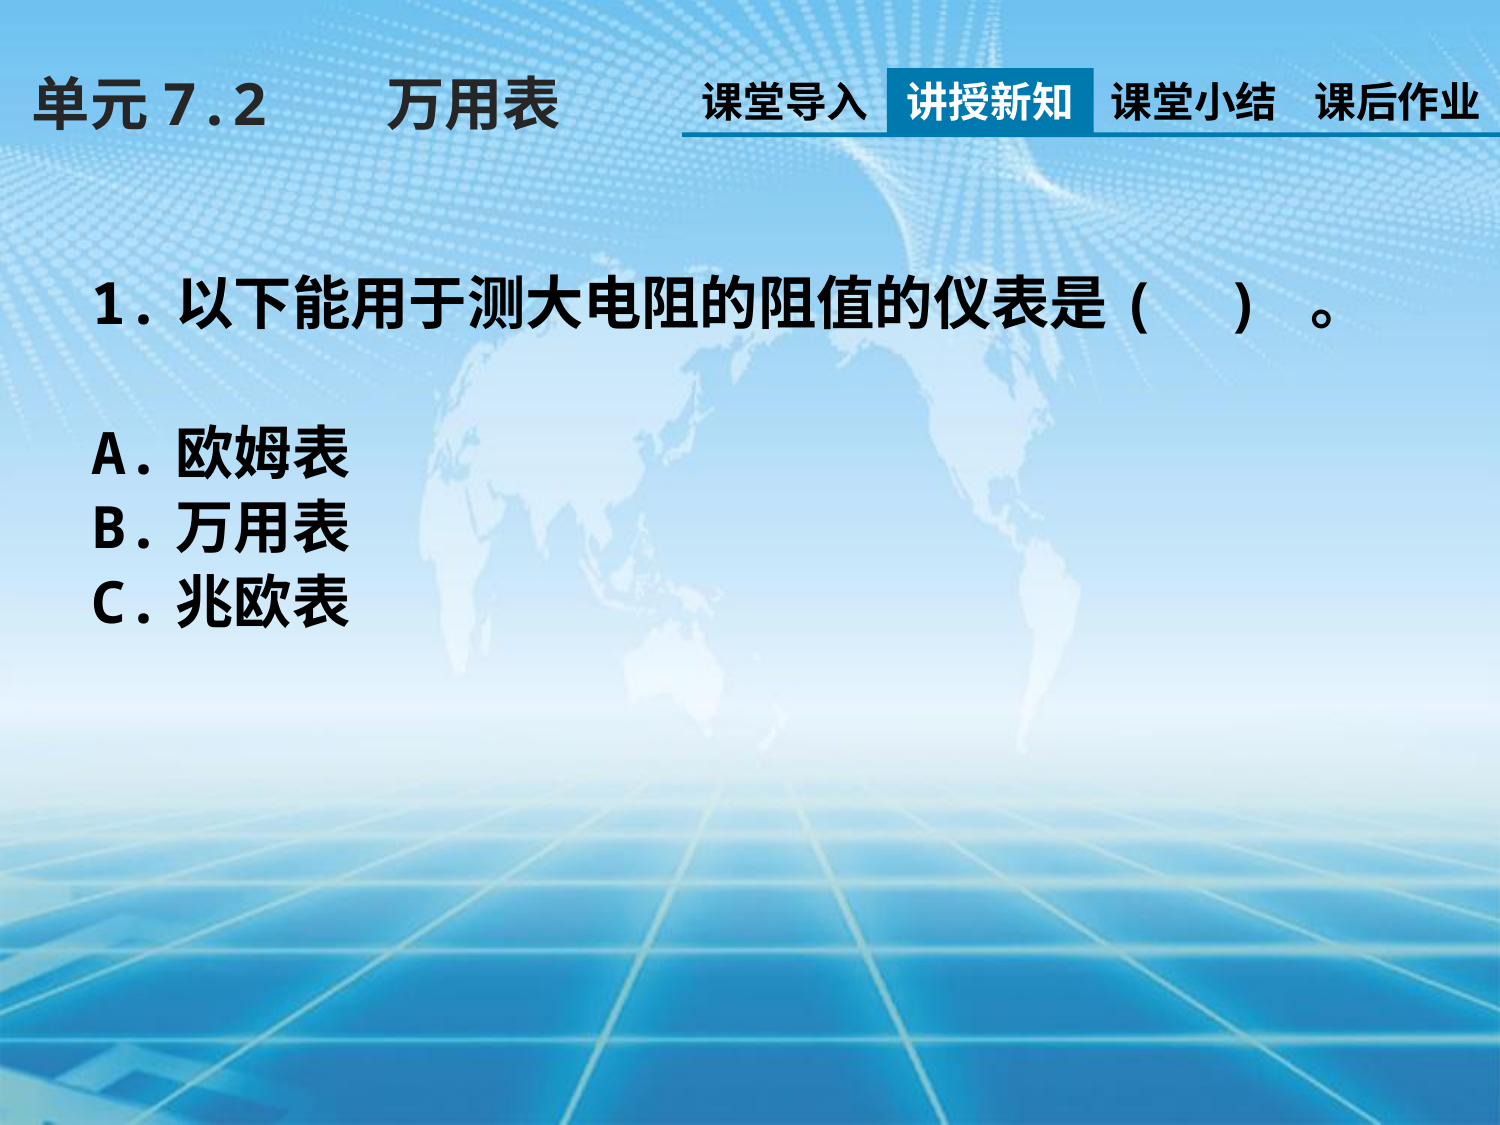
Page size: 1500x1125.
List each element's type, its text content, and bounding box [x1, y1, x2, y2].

picture [0, 0, 1500, 1125]
text_box 1.以下能用于测大电阻的阻值的仪表是( ) 。 A.欧姆表 B.万用表 C.兆欧表 [76, 267, 1424, 928]
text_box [16, 59, 1500, 146]
